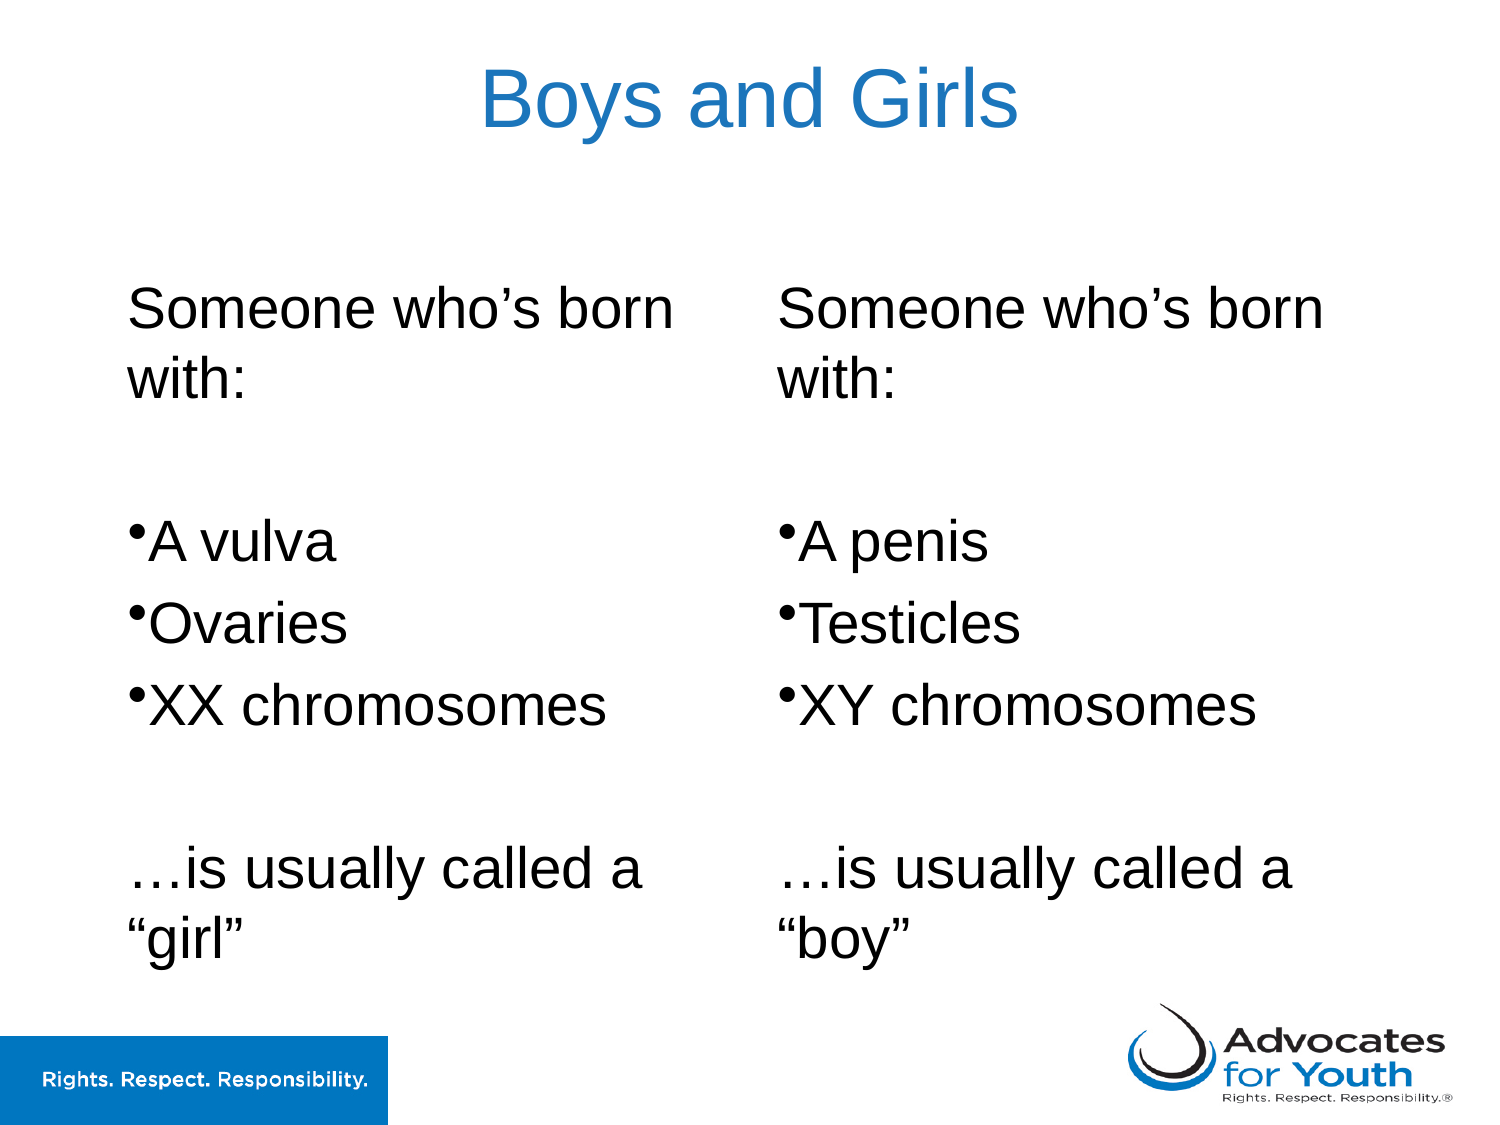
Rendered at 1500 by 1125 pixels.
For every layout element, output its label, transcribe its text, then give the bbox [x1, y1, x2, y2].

picture [0, 1036, 388, 1125]
list Someone who’s born with: A penis Testicles XY chromosomes …is usually called a “boy” [762, 262, 1388, 938]
list Someone who’s born with: A vulva Ovaries XX chromosomes …is usually called a “girl” [112, 262, 738, 938]
picture [1093, 988, 1495, 1123]
title Boys and Girls [112, 0, 1388, 188]
